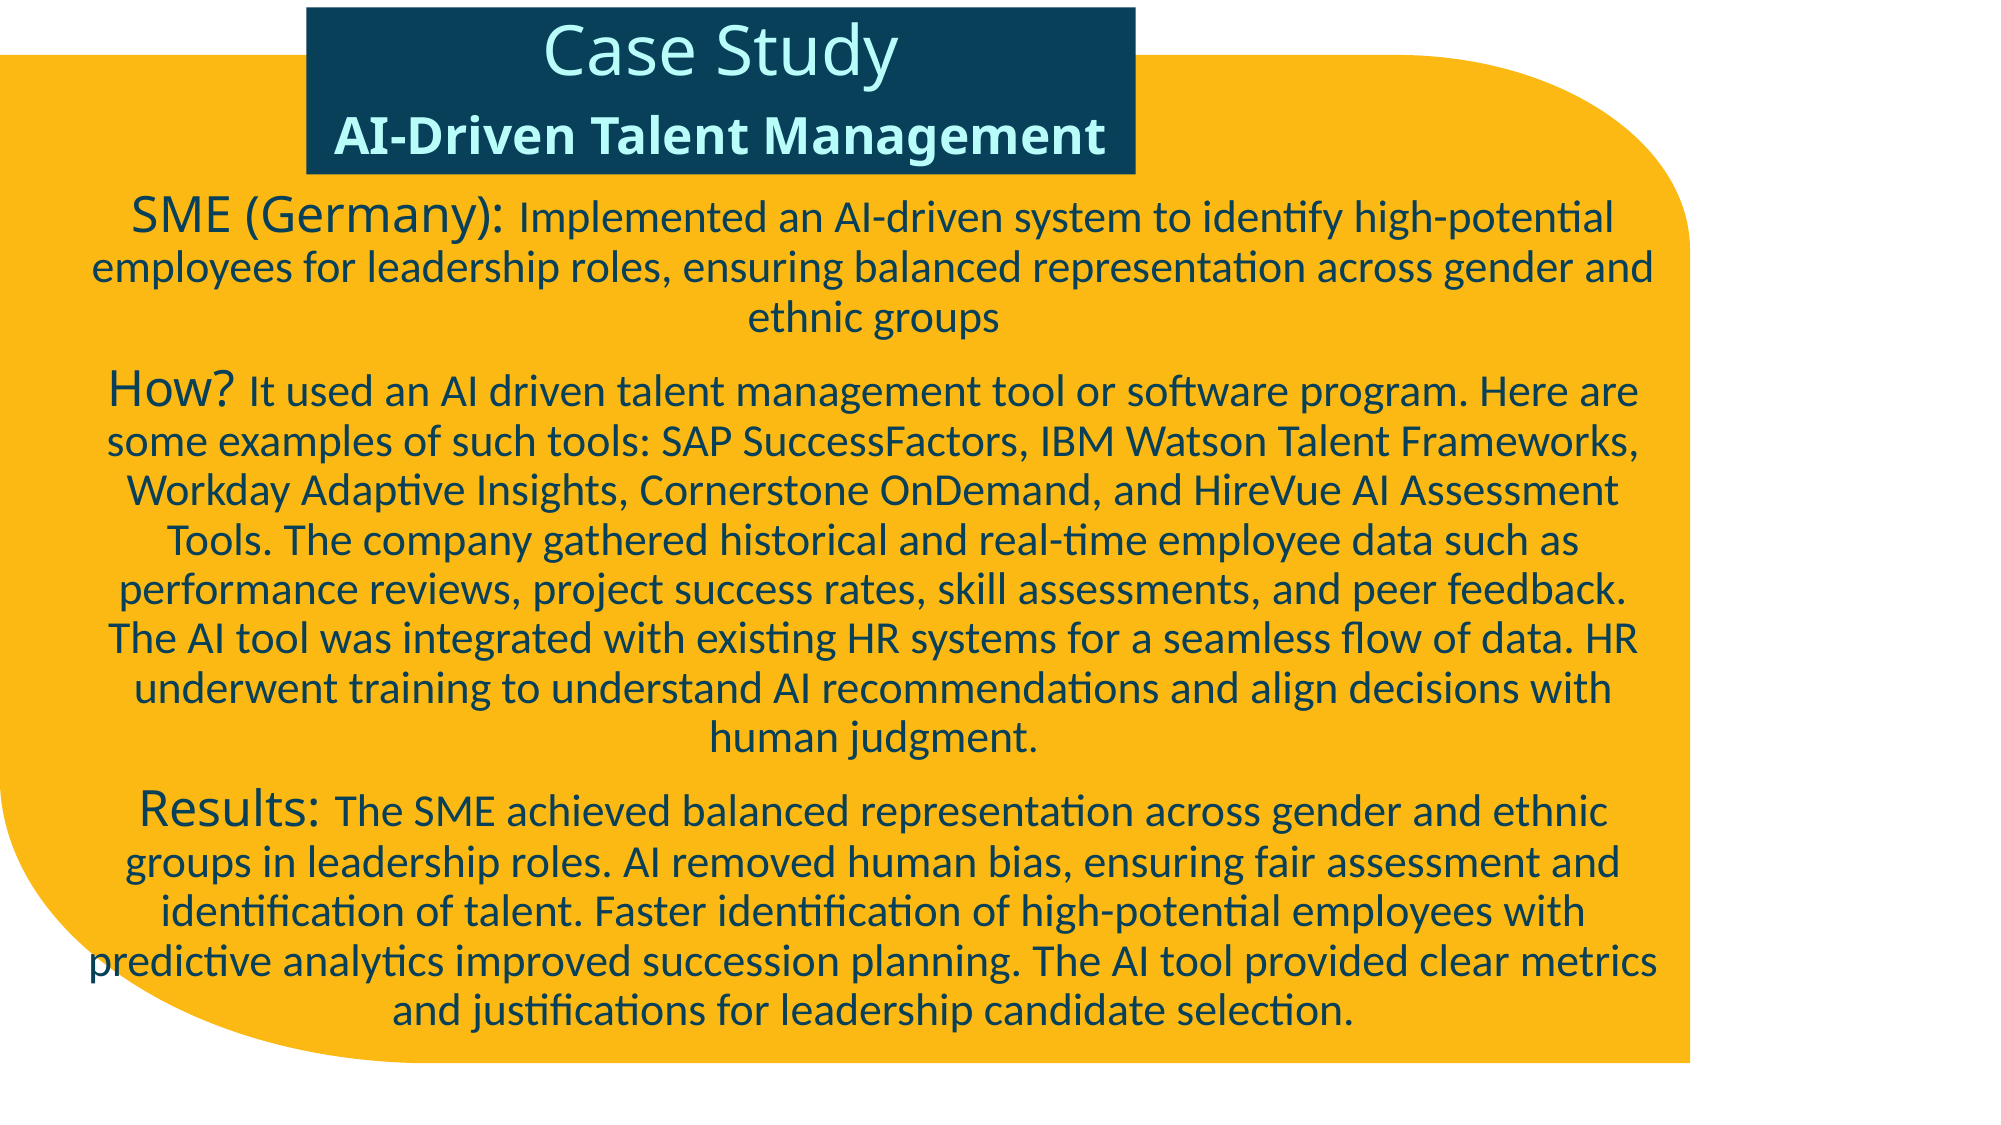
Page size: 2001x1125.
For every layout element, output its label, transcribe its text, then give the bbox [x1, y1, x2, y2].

text_box SME (Germany): Implemented an AI-driven system to identify high-potential employees for leadership roles, ensuring balanced representation across gender and ethnic groups How? It used an AI driven talent management tool or software program. Here are some examples of such tools: SAP SuccessFactors, IBM Watson Talent Frameworks, Workday Adaptive Insights, Cornerstone OnDemand, and HireVue AI Assessment Tools. The company gathered historical and real-time employee data such as performance reviews, project success rates, skill assessments, and peer feedback. The AI tool was integrated with existing HR systems for a seamless flow of data. HR underwent training to understand AI recommendations and align decisions with human judgment. Results: The SME achieved balanced representation across gender and ethnic groups in leadership roles. AI removed human bias, ensuring fair assessment and identification of talent. Faster identification of high-potential employees with predictive analytics improved succession planning. The AI tool provided clear metrics and justifications for leadership candidate selection. [67, 396, 1680, 829]
text_box Case Study AI-Driven Talent Management [306, 7, 1136, 175]
